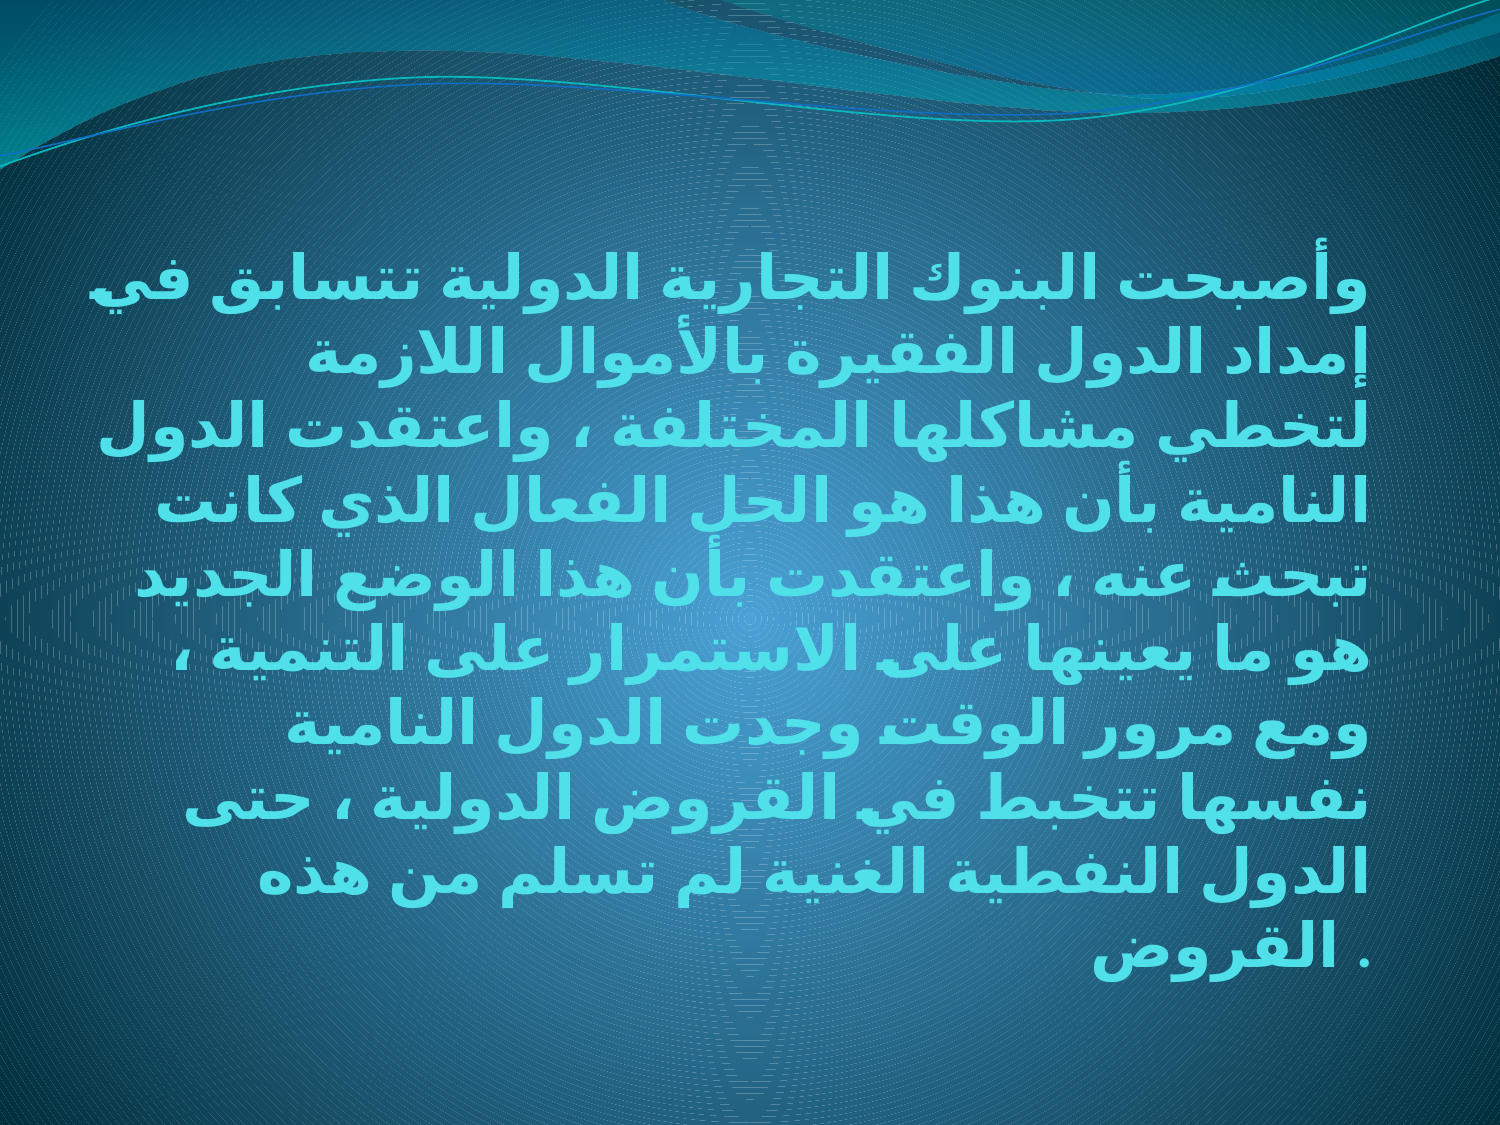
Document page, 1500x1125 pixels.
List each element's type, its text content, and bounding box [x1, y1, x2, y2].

title وأصبحت البنوك التجارية الدولية تتسابق في إمداد الدول الفقيرة بالأموال اللازمة لتخطي مشاكلها المختلفة ، واعتقدت الدول النامية بأن هذا هو الحل الفعال الذي كانت تبحث عنه ، واعتقدت بأن هذا الوضع الجديد هو ما يعينها على الاستمرار على التنمية ، ومع مرور الوقت وجدت الدول النامية نفسها تتخبط في القروض الدولية ، حتى الدول النفطية الغنية لم تسلم من هذه القروض . [87, 224, 1376, 1055]
